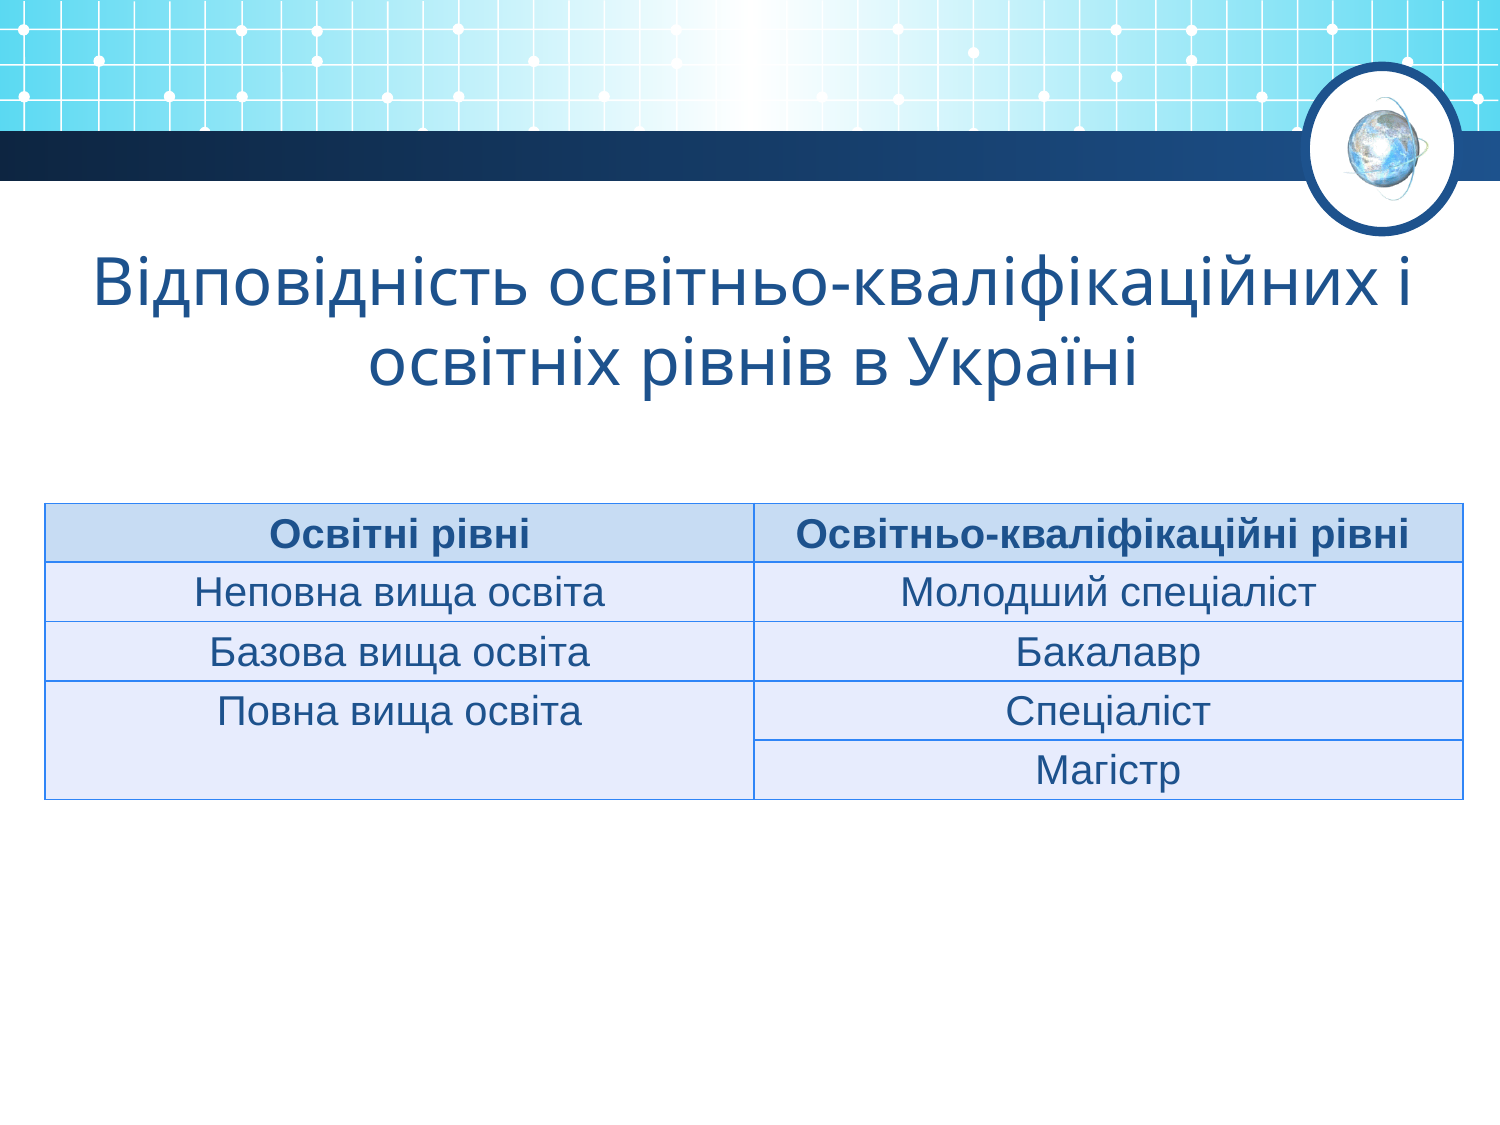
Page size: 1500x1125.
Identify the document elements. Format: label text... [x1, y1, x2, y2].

table_cell Неповна вища освіта [46, 563, 753, 621]
table_cell Молодший спеціаліст [755, 563, 1462, 621]
table_cell Повна вища освіта [46, 682, 753, 799]
table_cell Бакалавр [755, 622, 1462, 680]
table_cell Базова вища освіта [46, 622, 753, 680]
picture [1310, 72, 1454, 226]
table_cell Спеціаліст [755, 682, 1462, 739]
table_header Освітньо-кваліфікаційні рівні [755, 504, 1462, 561]
table_header Освітні рівні [46, 504, 753, 561]
text_box Відповідність освітньо-кваліфікаційних і освітніх рівнів в Україні [4, 231, 1500, 407]
table_cell Магістр [755, 741, 1462, 799]
